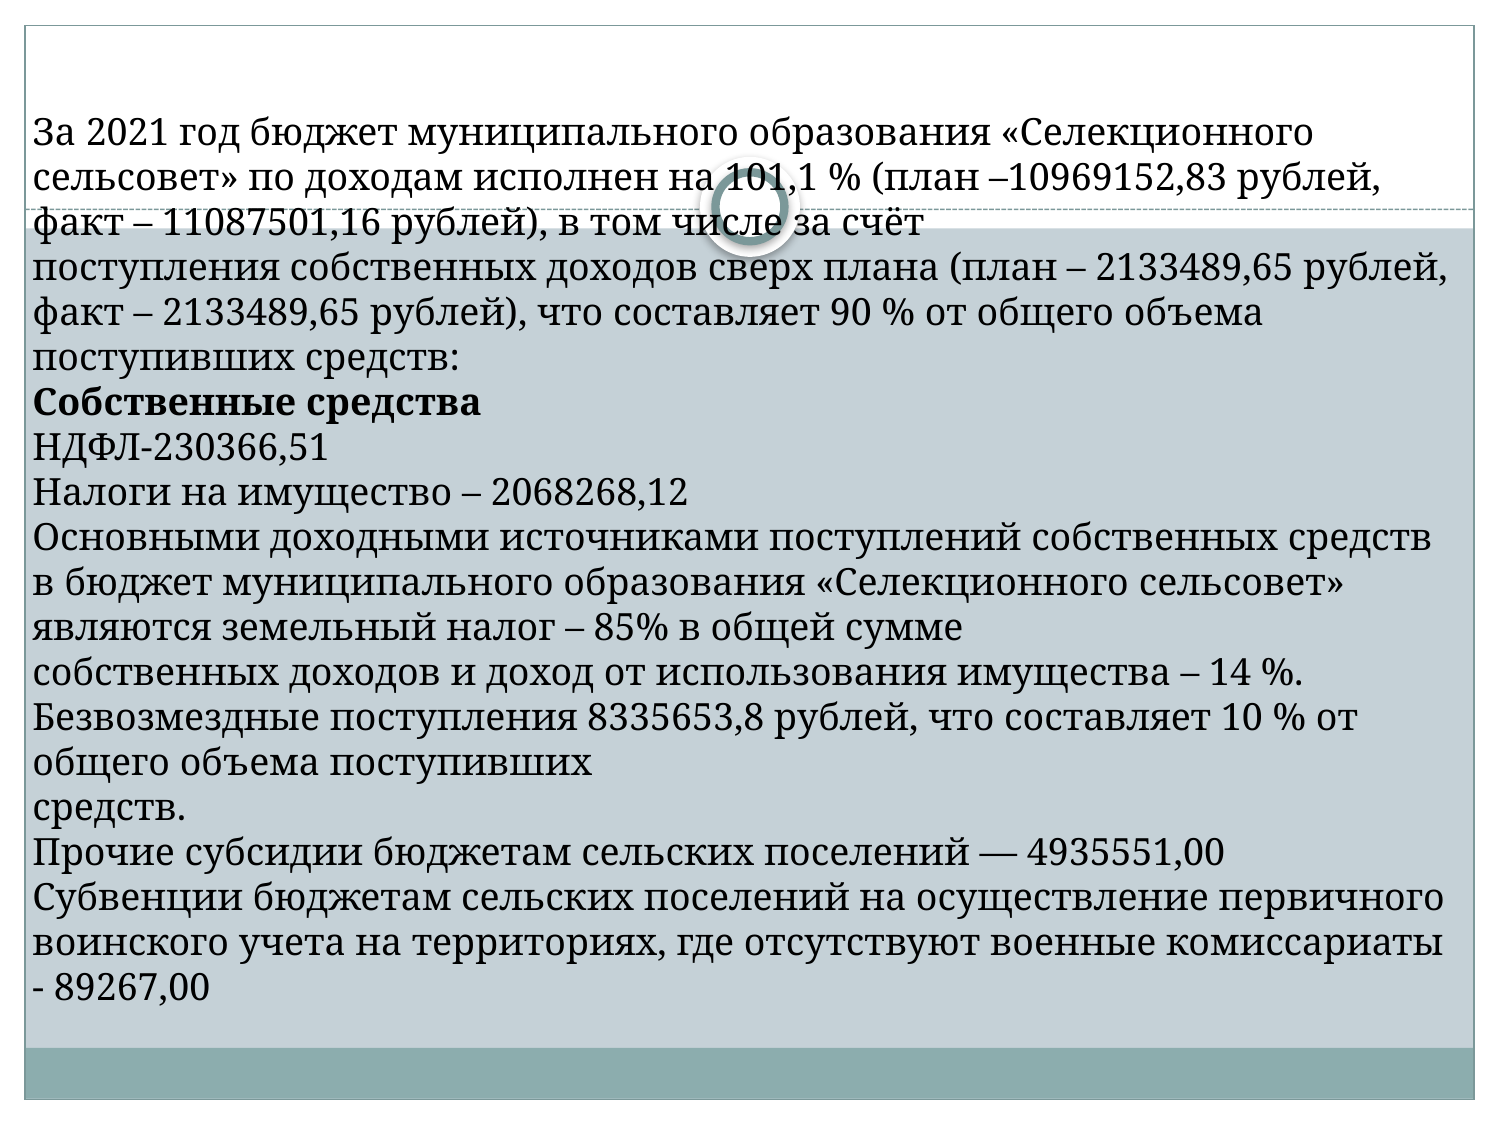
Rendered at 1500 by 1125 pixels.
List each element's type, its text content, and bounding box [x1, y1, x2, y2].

text_box За 2021 год бюджет муниципального образования «Селекционного сельсовет» по доходам исполнен на 101,1 % (план –10969152,83 рублей, факт – 11087501,16 рублей), в том числе за счёт поступления собственных доходов сверх плана (план – 2133489,65 рублей, факт – 2133489,65 рублей), что составляет 90 % от общего объема поступивших средств: Собственные средства НДФЛ-230366,51 Налоги на имущество – 2068268,12 Основными доходными источниками поступлений собственных средств в бюджет муниципального образования «Селекционного сельсовет» являются земельный налог – 85% в общей сумме собственных доходов и доход от использования имущества – 14 %. Безвозмездные поступления 8335653,8 рублей, что составляет 10 % от общего объема поступивших средств. Прочие субсидии бюджетам сельских поселений — 4935551,00 Субвенции бюджетам сельских поселений на осуществление первичного воинского учета на территориях, где отсутствуют военные комиссариаты - 89267,00 [17, 100, 1471, 1106]
